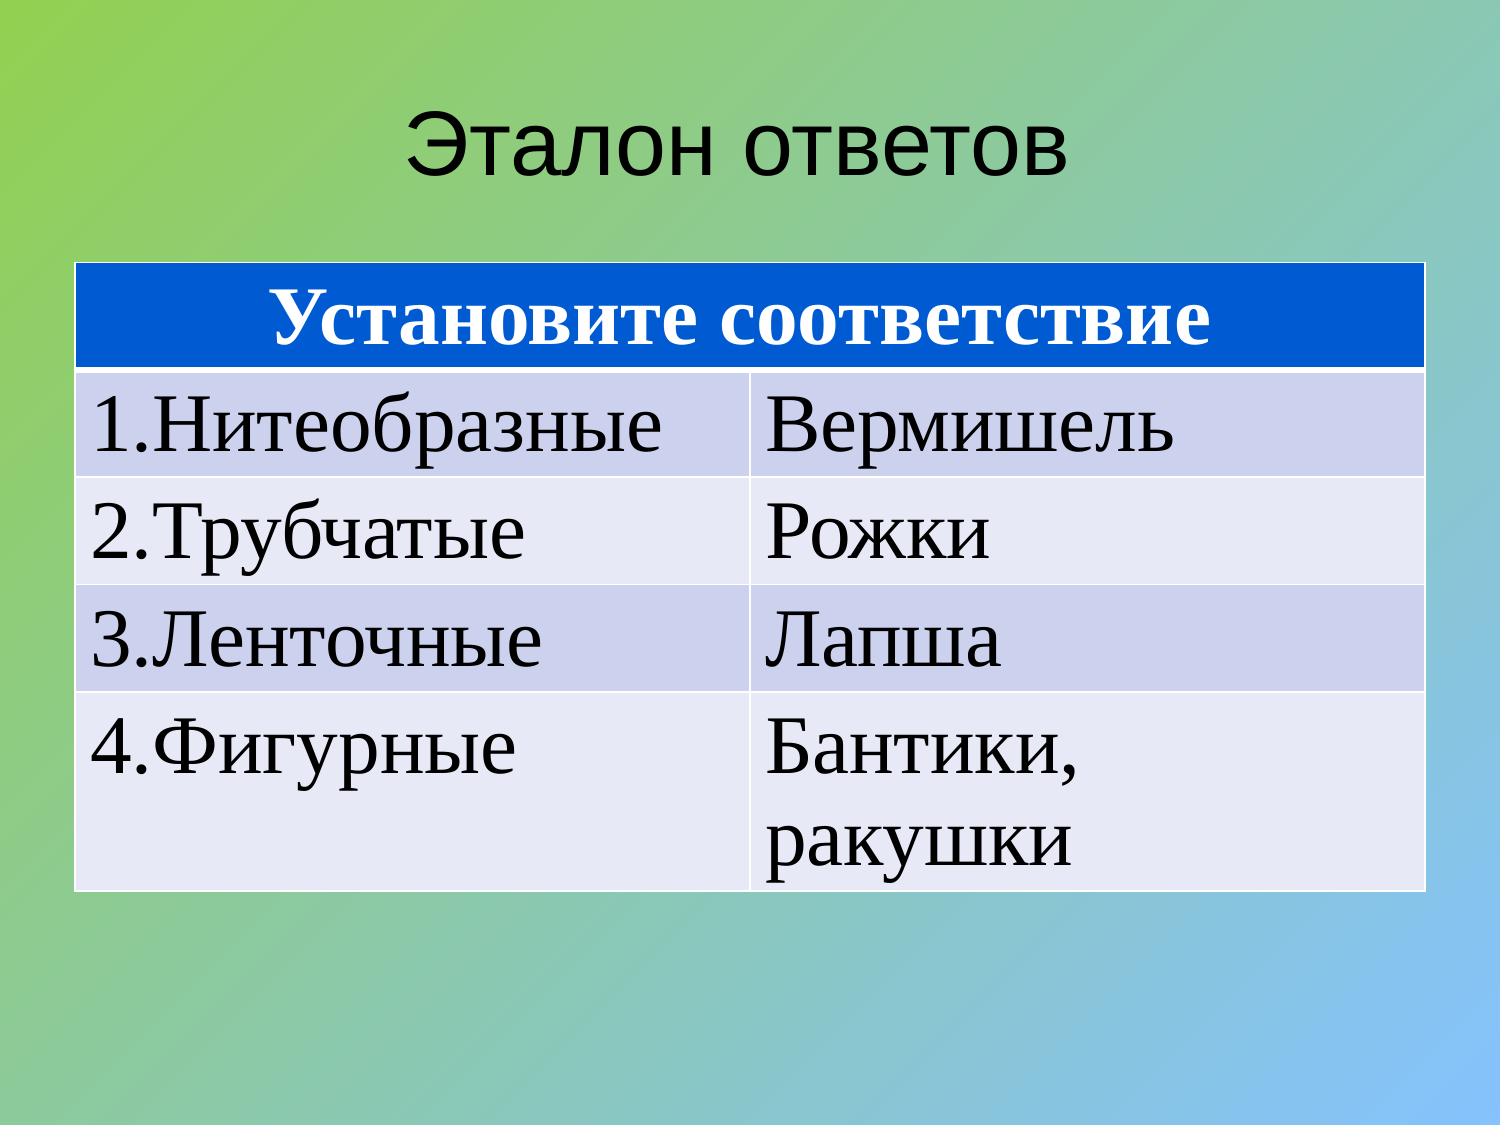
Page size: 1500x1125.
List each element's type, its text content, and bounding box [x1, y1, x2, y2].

table_cell Рожки [751, 478, 1424, 584]
table_cell 2.Трубчатые [76, 478, 749, 584]
table_cell Лапша [751, 585, 1424, 691]
table_cell 1.Нитеобразные [76, 373, 749, 476]
table_cell 3.Ленточные [76, 585, 749, 691]
title Эталон ответов [75, 45, 1425, 233]
table_cell Бантики, ракушки [751, 693, 1424, 890]
table_header Установите соответствие [76, 263, 1424, 367]
table_cell Вермишель [751, 373, 1424, 476]
table_cell 4.Фигурные [76, 693, 749, 890]
